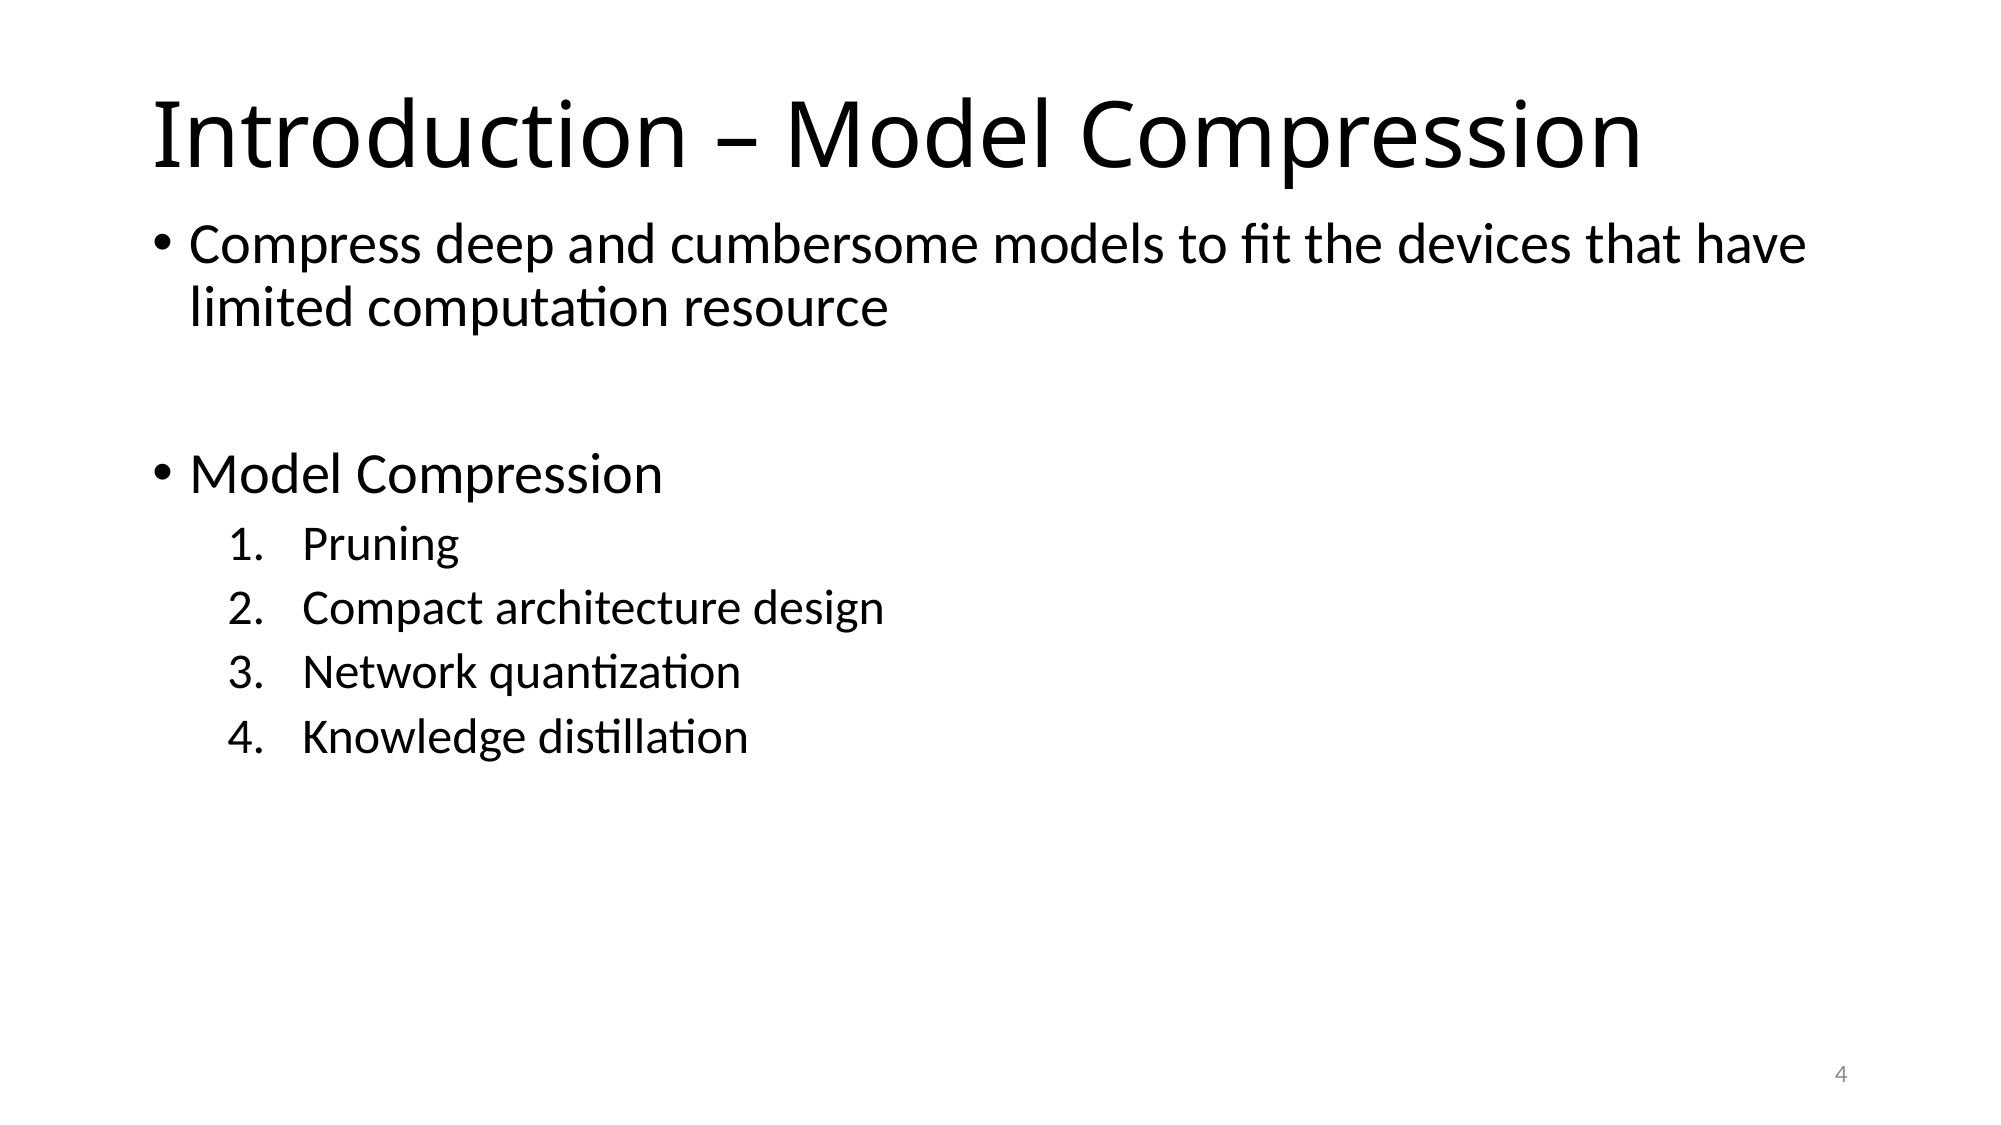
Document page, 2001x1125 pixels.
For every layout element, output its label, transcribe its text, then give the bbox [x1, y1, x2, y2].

list Compress deep and cumbersome models to fit the devices that have limited computation resource Model Compression Pruning Compact architecture design Network quantization Knowledge distillation [137, 205, 1863, 920]
slide_number 4 [1412, 1042, 1863, 1103]
title Introduction – Model Compression [137, 28, 1863, 205]
